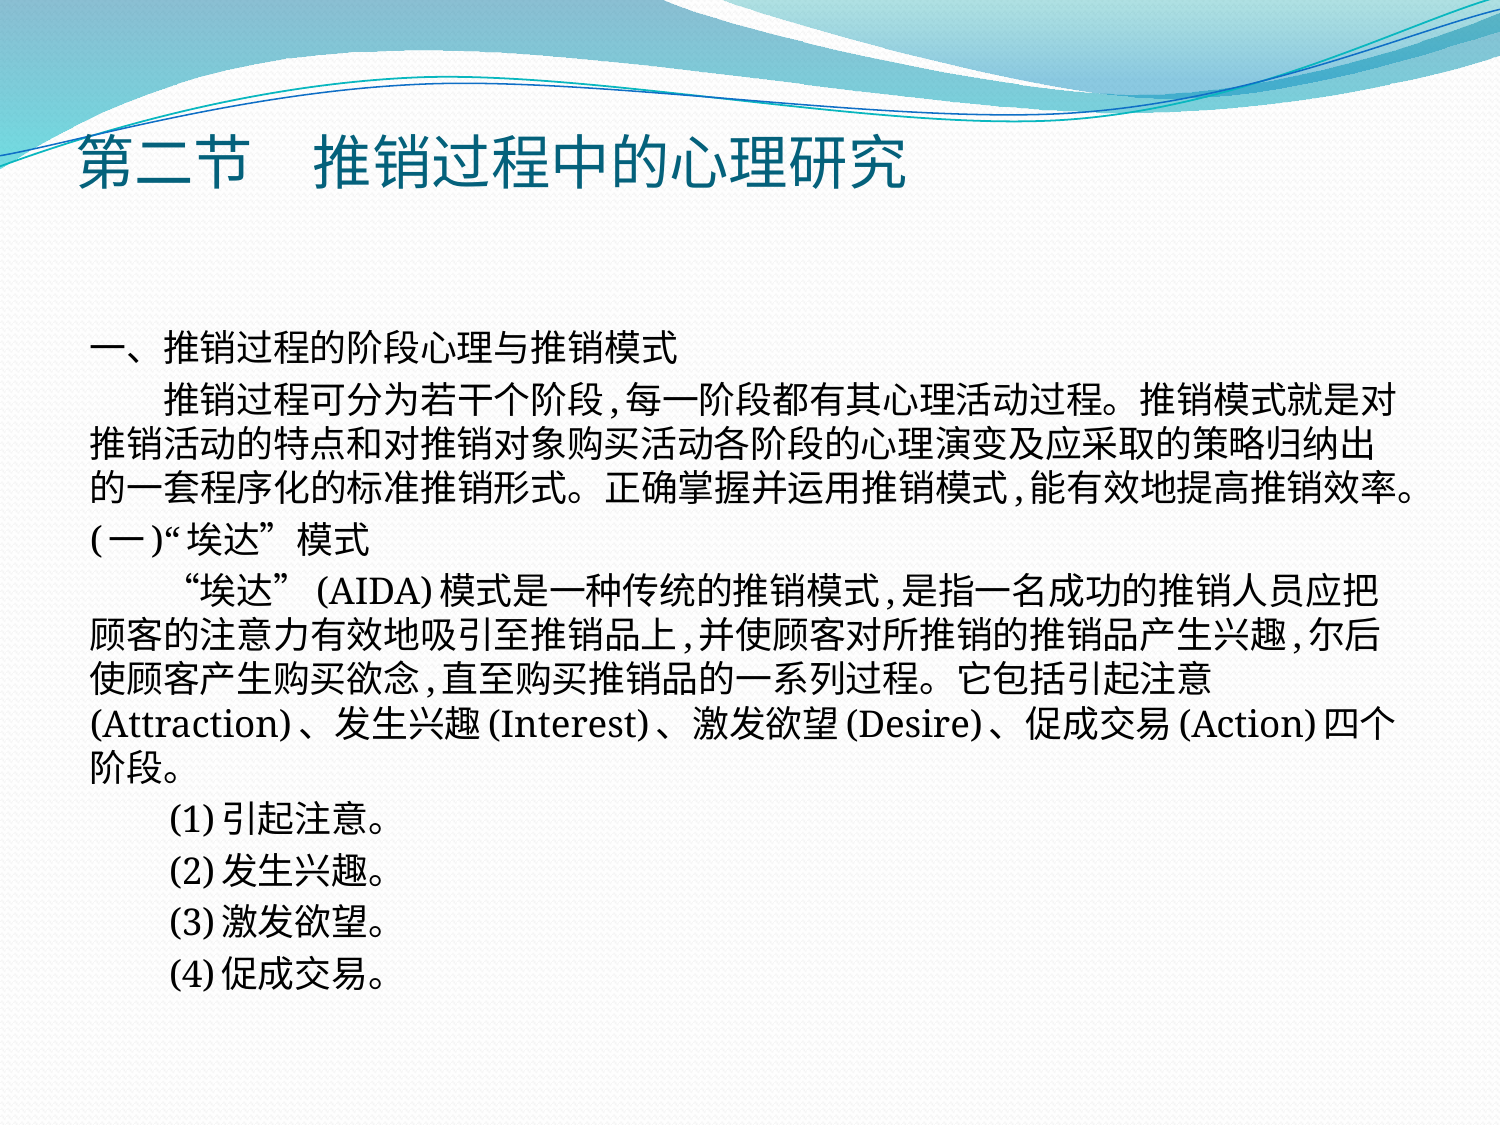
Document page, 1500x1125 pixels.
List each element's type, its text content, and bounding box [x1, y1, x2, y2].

title 第二节 推销过程中的心理研究 [75, 115, 1425, 197]
list 一、推销过程的阶段心理与推销模式 推销过程可分为若干个阶段,每一阶段都有其心理活动过程。推销模式就是对推销活动的特点和对推销对象购买活动各阶段的心理演变及应采取的策略归纳出的一套程序化的标准推销形式。正确掌握并运用推销模式,能有效地提高推销效率。 (一)“埃达”模式 “埃达”(AIDA)模式是一种传统的推销模式,是指一名成功的推销人员应把顾客的注意力有效地吸引至推销品上,并使顾客对所推销的推销品产生兴趣,尔后使顾客产生购买欲念,直至购买推销品的一系列过程。它包括引起注意(Attraction)、发生兴趣(Interest)、激发欲望(Desire)、促成交易(Action)四个阶段。 (1)引起注意。 (2)发生兴趣。 (3)激发欲望。 (4)促成交易。 [75, 317, 1425, 1038]
